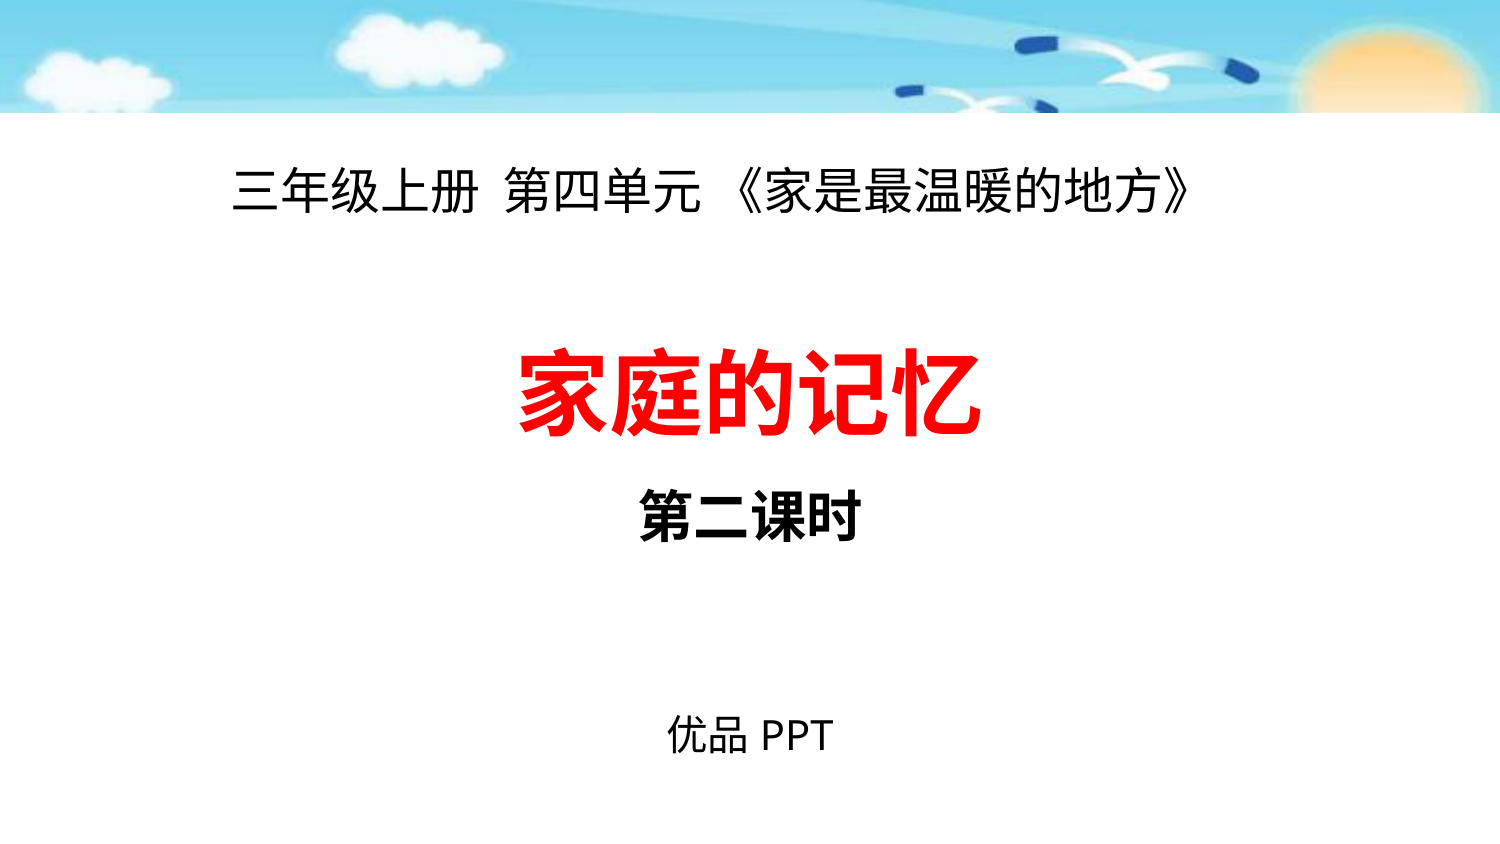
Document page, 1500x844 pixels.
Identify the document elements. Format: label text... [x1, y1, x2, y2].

title 家庭的记忆 第二课时 [0, 273, 1500, 571]
text_box [680, 407, 708, 437]
text_box 优品PPT [0, 696, 1500, 767]
text_box 三年级上册 第四单元 《家是最温暖的地方》 [0, 153, 1500, 226]
picture [0, 0, 1500, 113]
